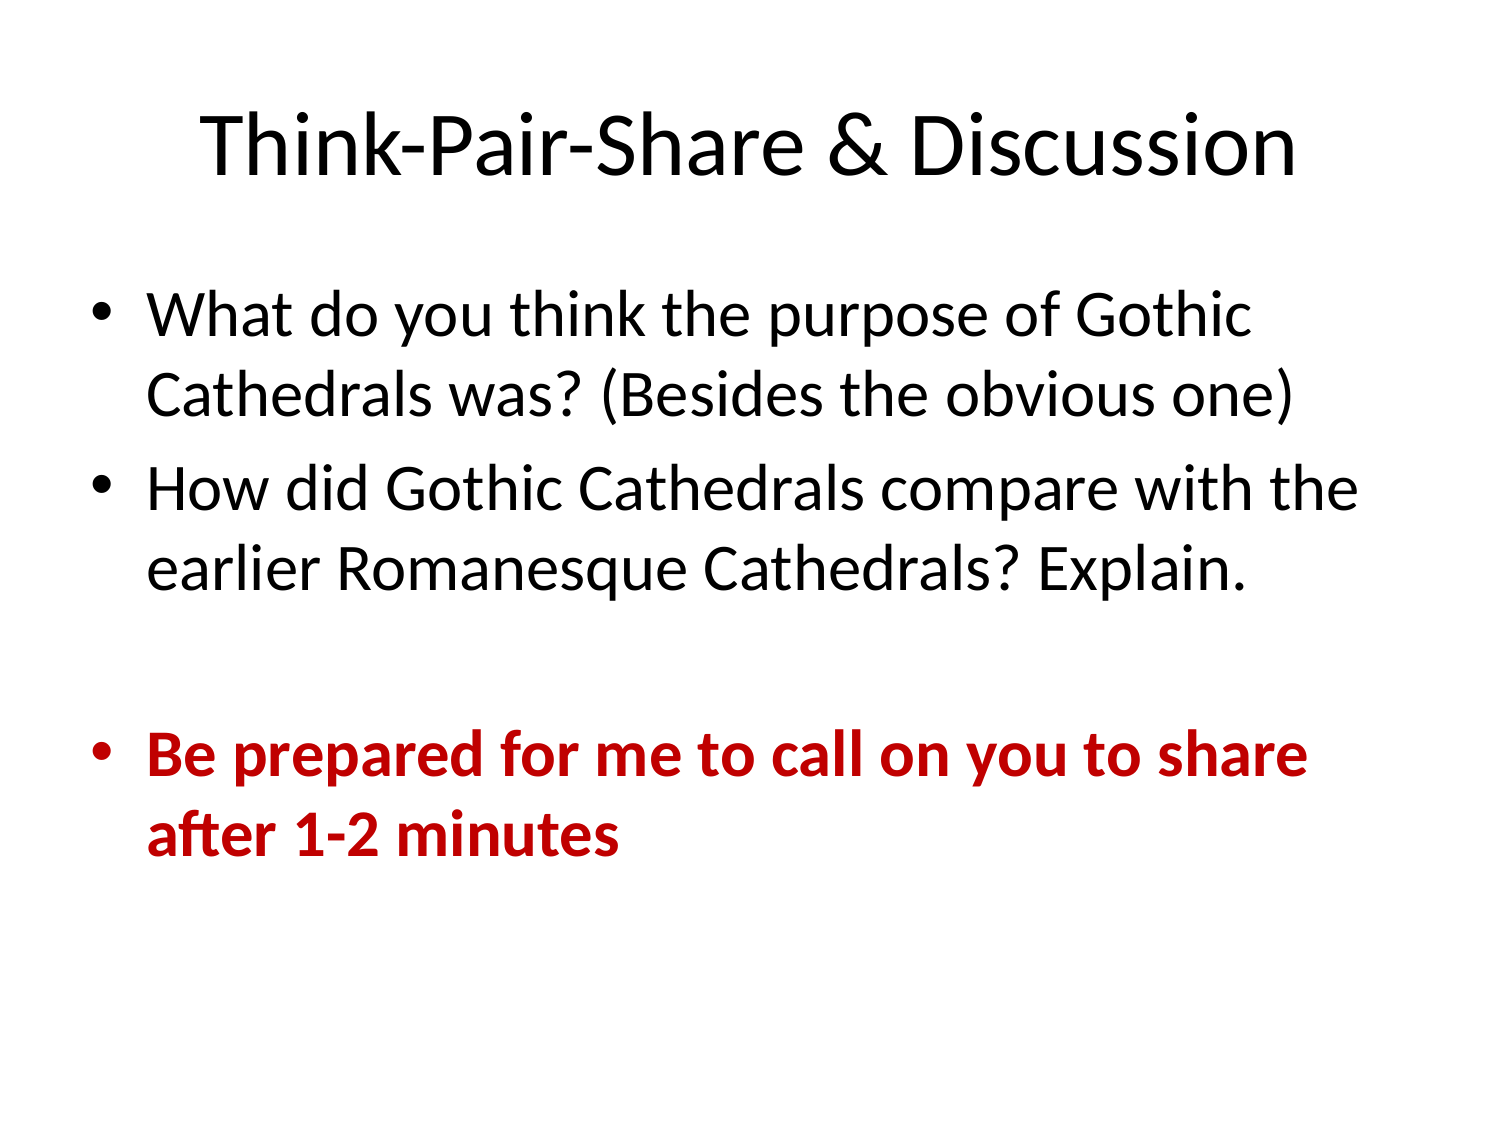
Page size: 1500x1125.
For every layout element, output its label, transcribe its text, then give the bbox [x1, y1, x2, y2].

title Think-Pair-Share & Discussion [75, 45, 1425, 233]
list What do you think the purpose of Gothic Cathedrals was? (Besides the obvious one) How did Gothic Cathedrals compare with the earlier Romanesque Cathedrals? Explain. Be prepared for me to call on you to share after 1-2 minutes [75, 262, 1425, 1005]
